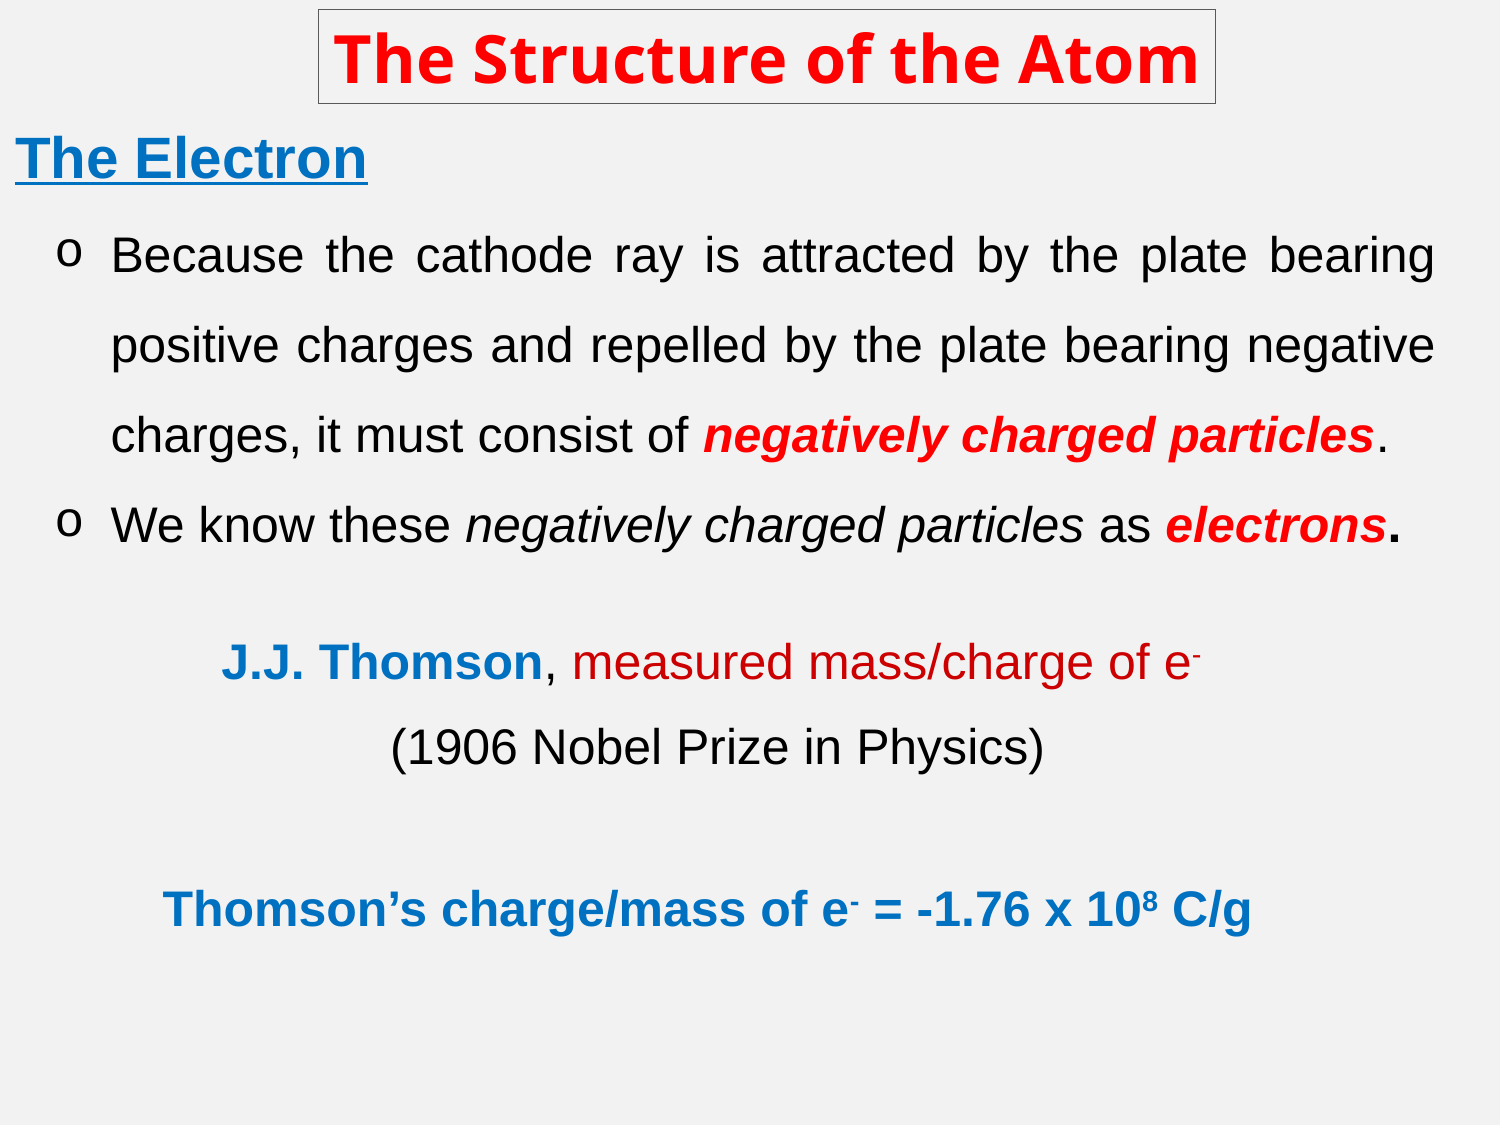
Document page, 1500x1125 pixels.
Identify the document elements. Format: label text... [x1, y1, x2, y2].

text_box Because the cathode ray is attracted by the plate bearing positive charges and repelled by the plate bearing negative charges, it must consist of negatively charged particles. We know these negatively charged particles as electrons. [39, 185, 1452, 561]
text_box J.J. Thomson, measured mass/charge of e- (1906 Nobel Prize in Physics) [199, 621, 1237, 782]
text_box The Structure of the Atom [318, 9, 1216, 104]
text_box The Electron [0, 107, 399, 204]
text_box Thomson’s charge/mass of e- = -1.76 x 108 C/g [113, 868, 1302, 944]
